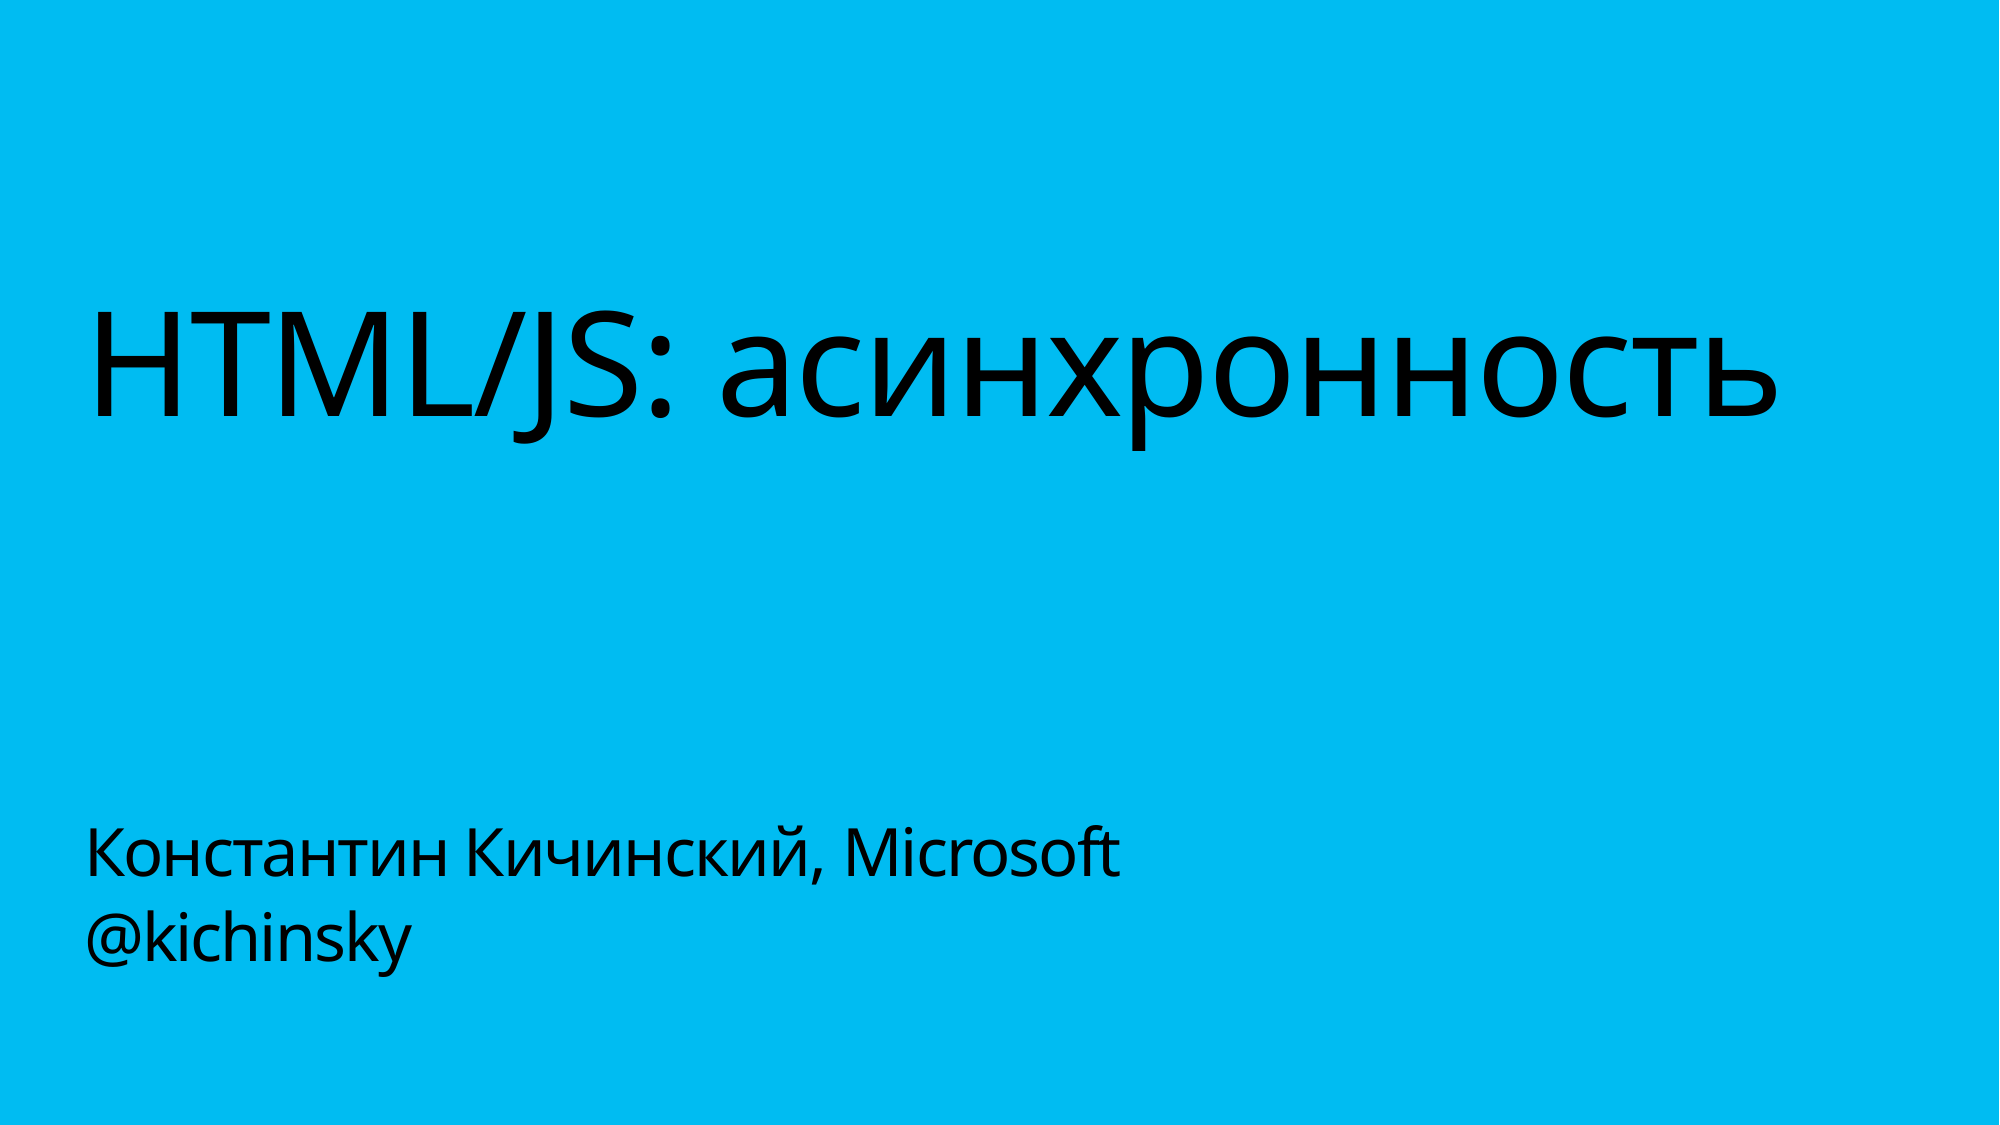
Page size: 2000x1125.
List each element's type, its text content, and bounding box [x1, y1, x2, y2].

list HTML/JS: асинхронность [84, 290, 1926, 450]
list Константин Кичинский, Microsoft @kichinsky [84, 819, 1317, 981]
